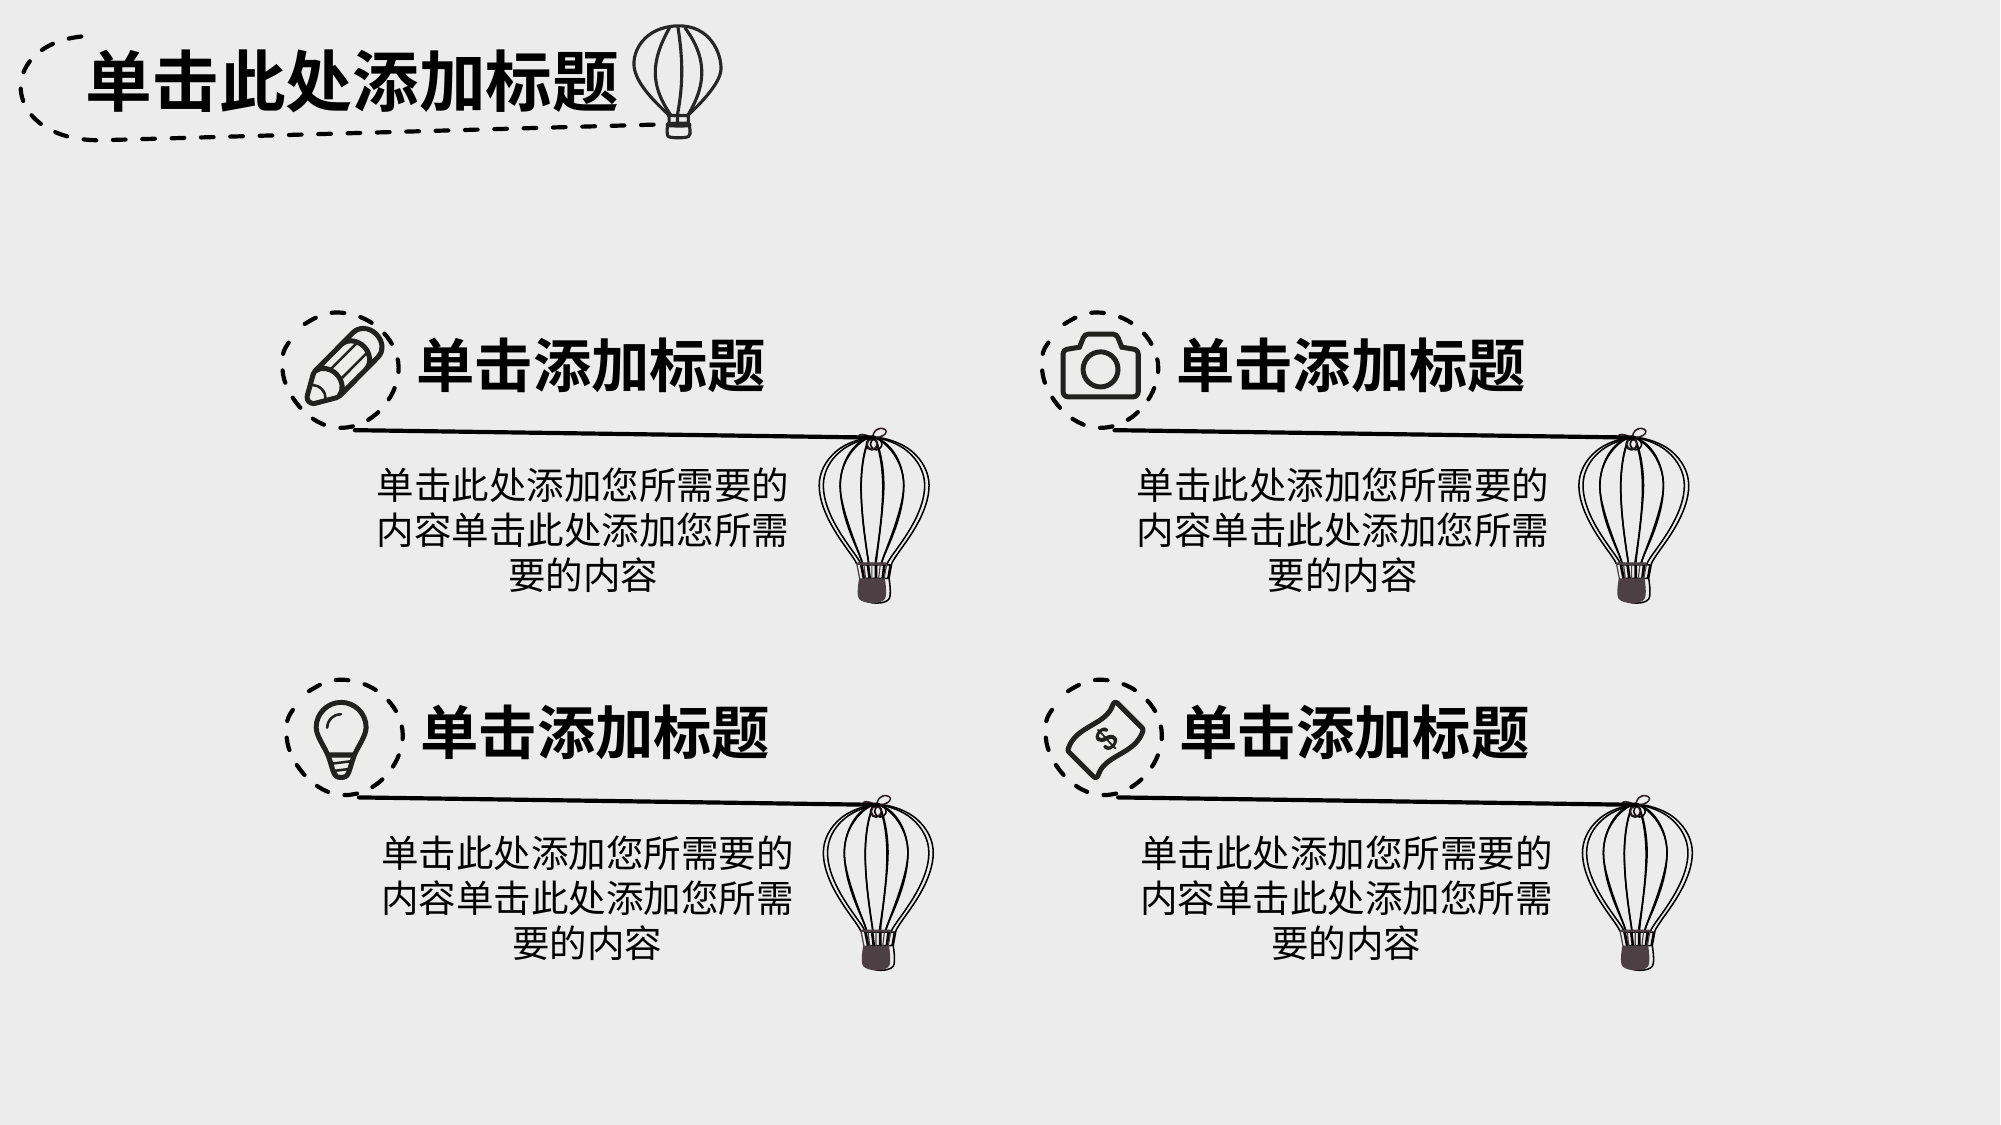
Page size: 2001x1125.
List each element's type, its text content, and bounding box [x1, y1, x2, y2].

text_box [1582, 794, 1693, 972]
text_box [313, 699, 369, 781]
text_box [1080, 349, 1121, 390]
text_box 单击此处添加您所需要的内容单击此处添加您所需要的内容 [350, 822, 823, 972]
text_box 单击此处添加您所需要的内容单击此处添加您所需要的内容 [1109, 822, 1582, 972]
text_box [1578, 427, 1689, 605]
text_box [633, 25, 722, 138]
text_box 单击此处添加您所需要的内容单击此处添加您所需要的内容 [345, 454, 819, 605]
text_box [304, 325, 385, 407]
text_box [1117, 796, 1582, 806]
text_box [1113, 429, 1578, 438]
text_box [353, 429, 819, 438]
text_box [325, 712, 343, 730]
text_box 单击添加标题 [1164, 689, 1545, 774]
text_box [1065, 699, 1146, 780]
text_box [1040, 311, 1160, 429]
text_box [19, 38, 570, 142]
text_box 单击此处添加您所需要的内容单击此处添加您所需要的内容 [1105, 454, 1578, 605]
text_box [285, 678, 404, 797]
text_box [819, 427, 930, 605]
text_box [823, 794, 934, 972]
text_box 单击添加标题 [401, 321, 781, 407]
text_box [1044, 678, 1163, 797]
text_box [281, 311, 400, 429]
text_box [1095, 727, 1118, 750]
text_box [1060, 331, 1141, 400]
text_box 单击添加标题 [405, 689, 786, 774]
text_box 单击添加标题 [1161, 321, 1541, 407]
text_box [357, 796, 823, 806]
text_box 单击此处添加标题 [70, 31, 633, 127]
